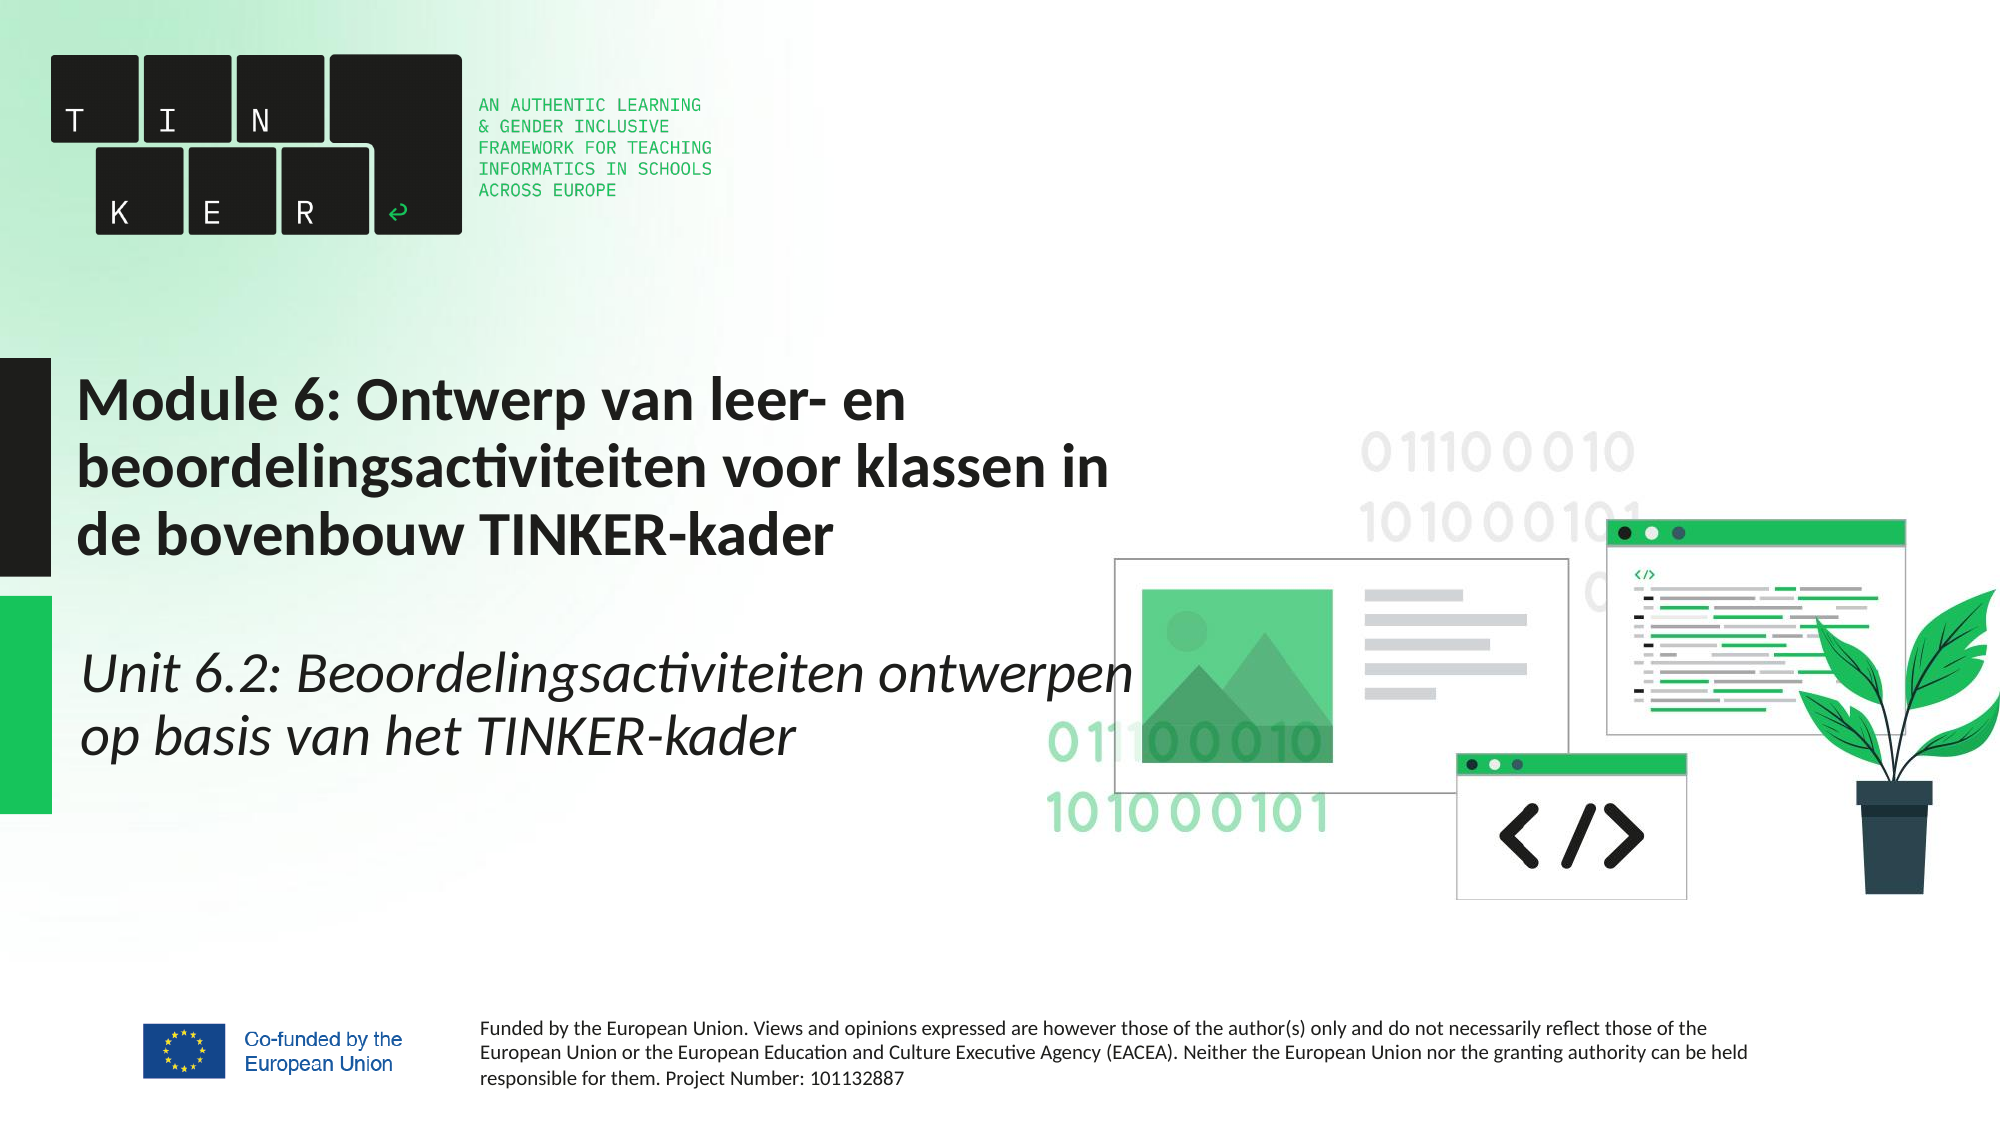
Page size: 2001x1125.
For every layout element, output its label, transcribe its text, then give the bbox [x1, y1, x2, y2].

picture [1047, 431, 2000, 900]
subtitle Unit 6.2: Beoordelingsactiviteiten ontwerpen op basis van het TINKER-kader [65, 599, 1197, 812]
title Module 6: Ontwerp van leer- en beoordelingsactiviteiten voor klassen in de bovenbouw TINKER-kader [61, 358, 1196, 578]
picture [0, 0, 843, 1125]
